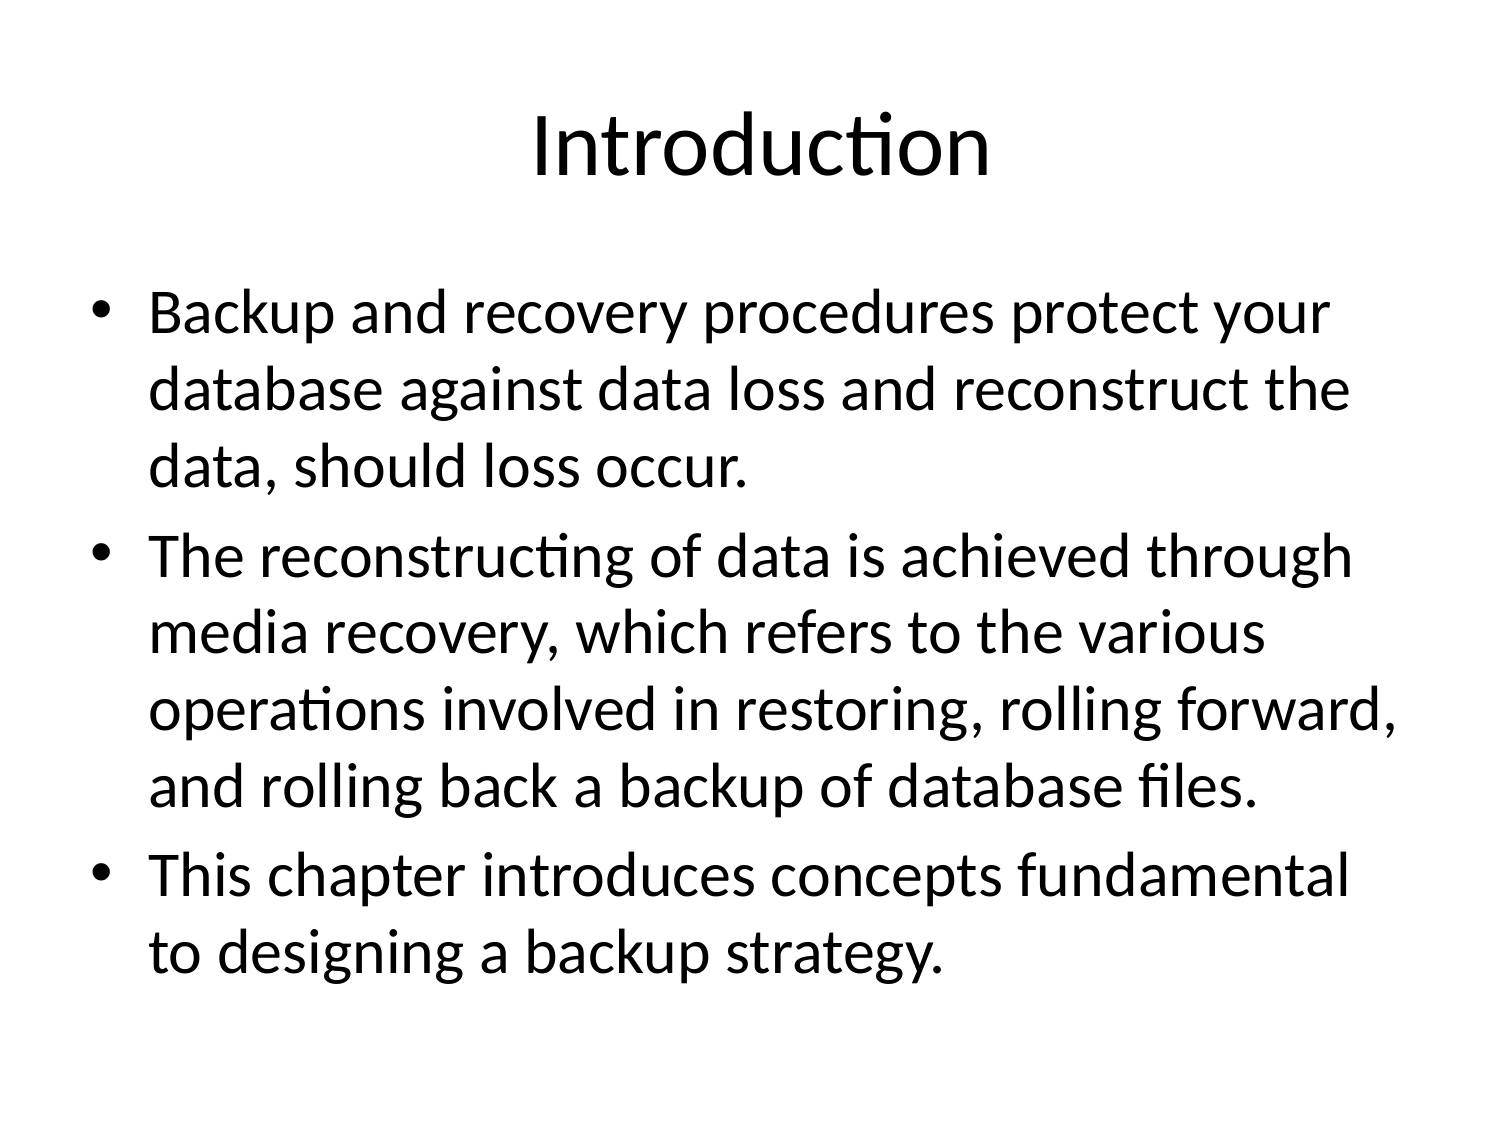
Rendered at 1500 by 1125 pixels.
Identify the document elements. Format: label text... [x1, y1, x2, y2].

list Backup and recovery procedures protect your database against data loss and reconstruct the data, should loss occur. The reconstructing of data is achieved through media recovery, which refers to the various operations involved in restoring, rolling forward, and rolling back a backup of database files. This chapter introduces concepts fundamental to designing a backup strategy. [75, 262, 1425, 1005]
title Introduction [75, 45, 1425, 233]
